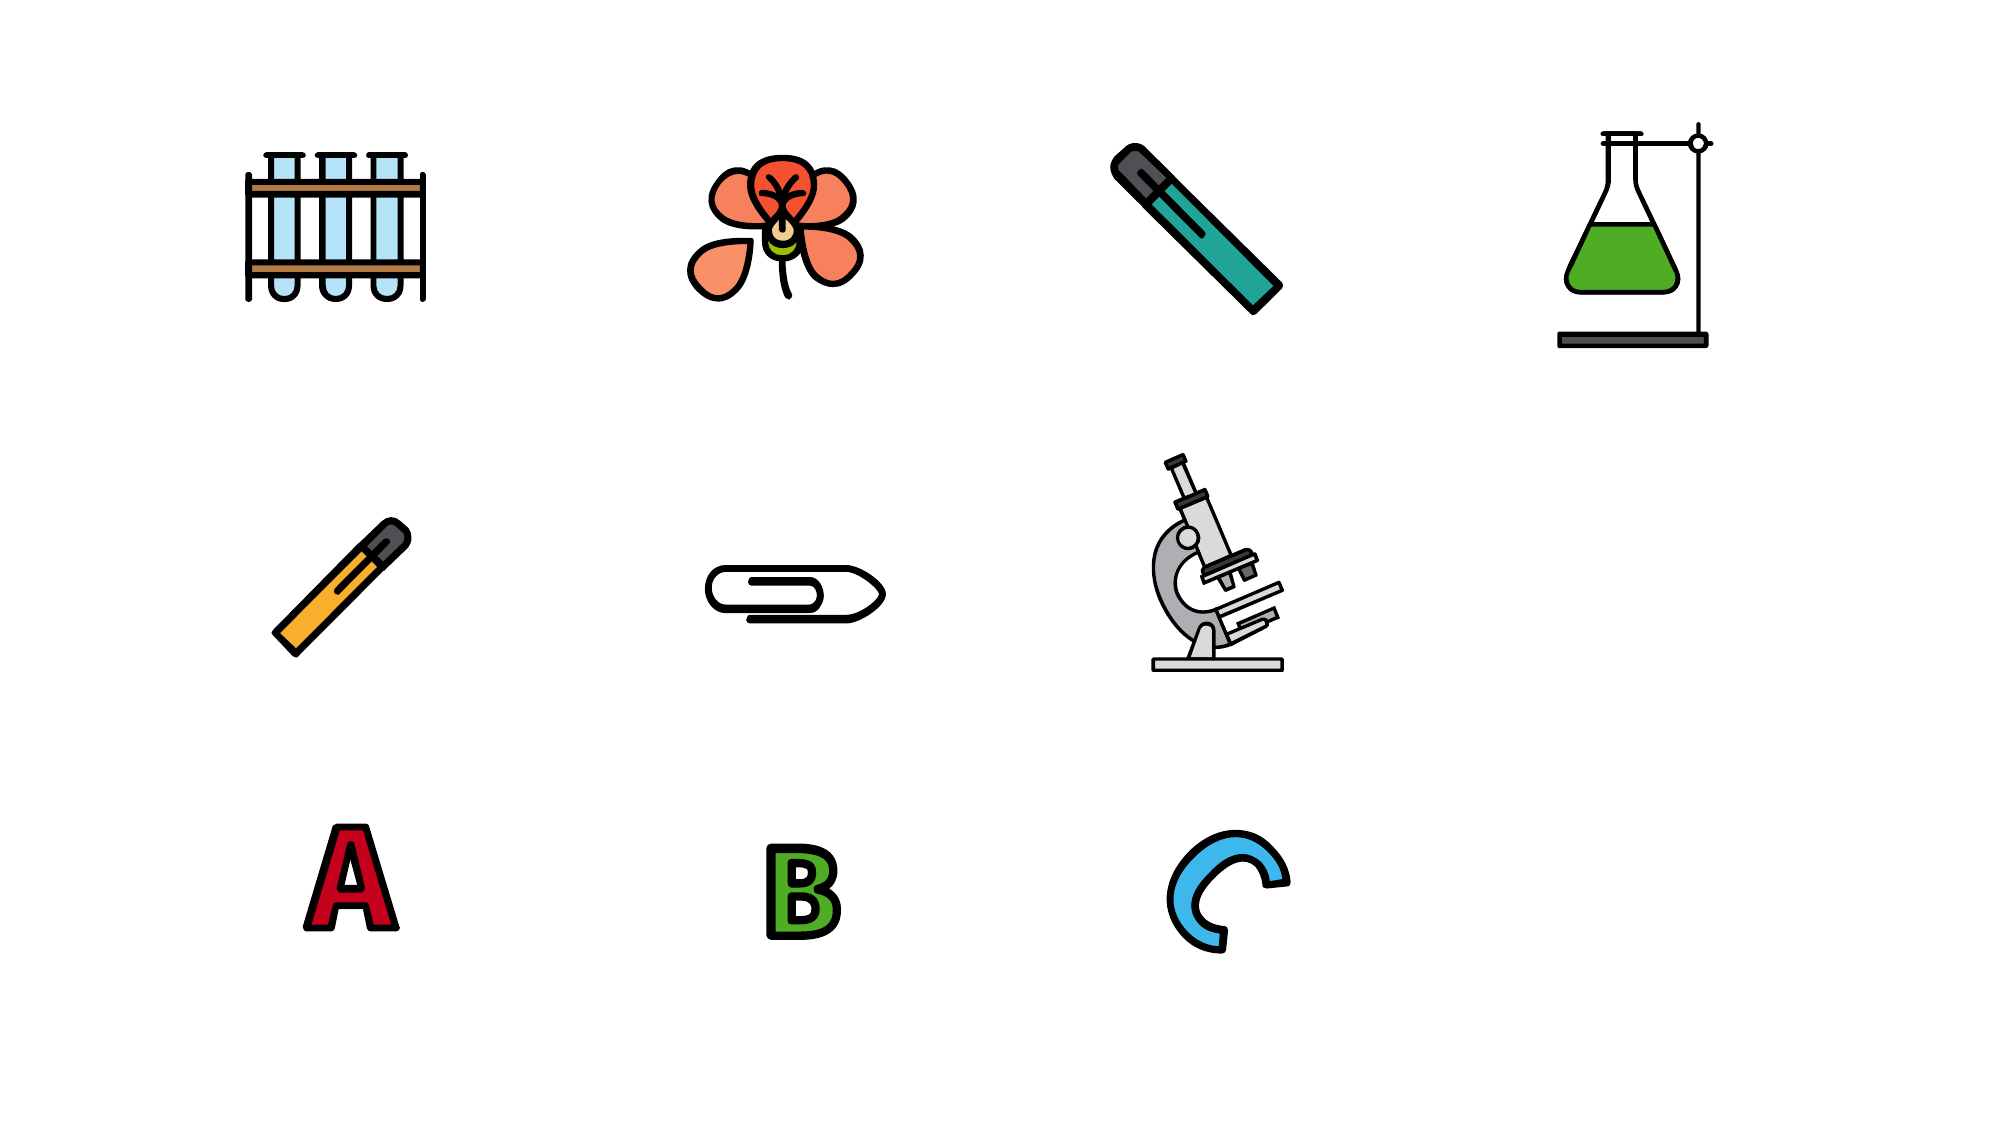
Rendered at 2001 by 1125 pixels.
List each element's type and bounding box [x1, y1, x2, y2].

text_box [302, 823, 401, 932]
text_box [270, 515, 412, 658]
text_box [245, 151, 426, 302]
text_box [1159, 828, 1291, 954]
text_box [704, 565, 886, 624]
text_box [1557, 122, 1714, 349]
text_box [1110, 141, 1284, 316]
text_box [1147, 452, 1285, 672]
text_box [766, 843, 842, 940]
text_box [683, 154, 868, 304]
